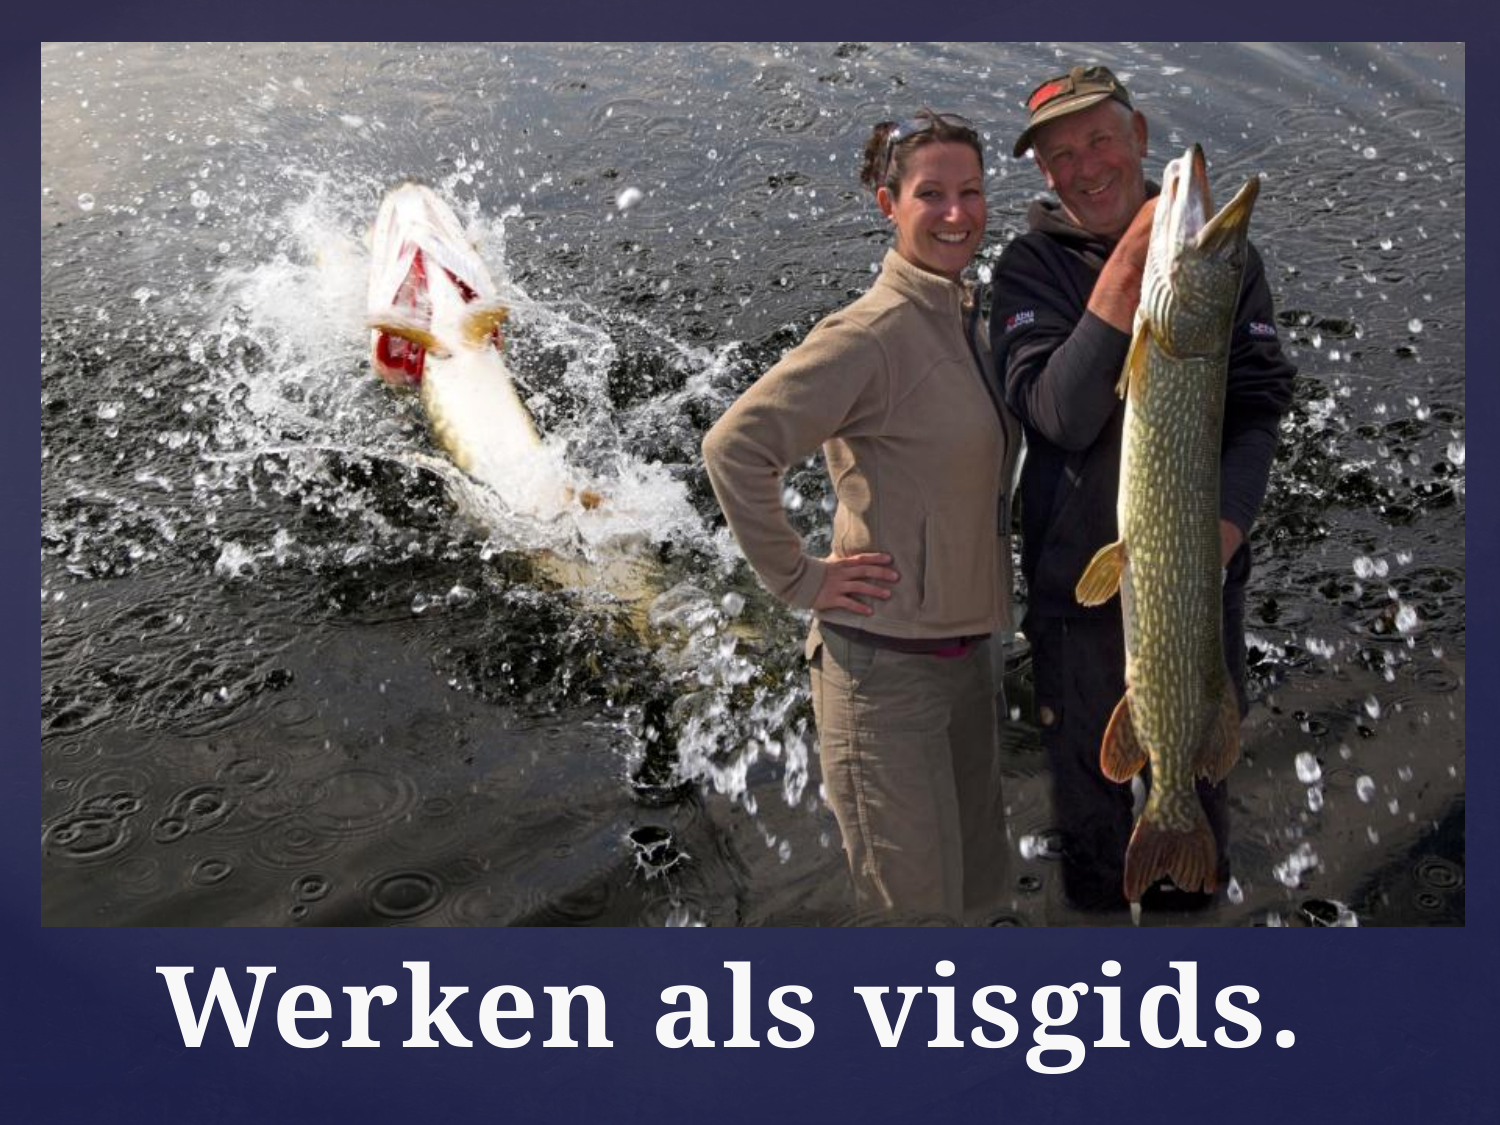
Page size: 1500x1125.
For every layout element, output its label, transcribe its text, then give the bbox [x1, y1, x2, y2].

text_box Werken als visgids. [141, 944, 1320, 1077]
picture [40, 42, 1466, 927]
